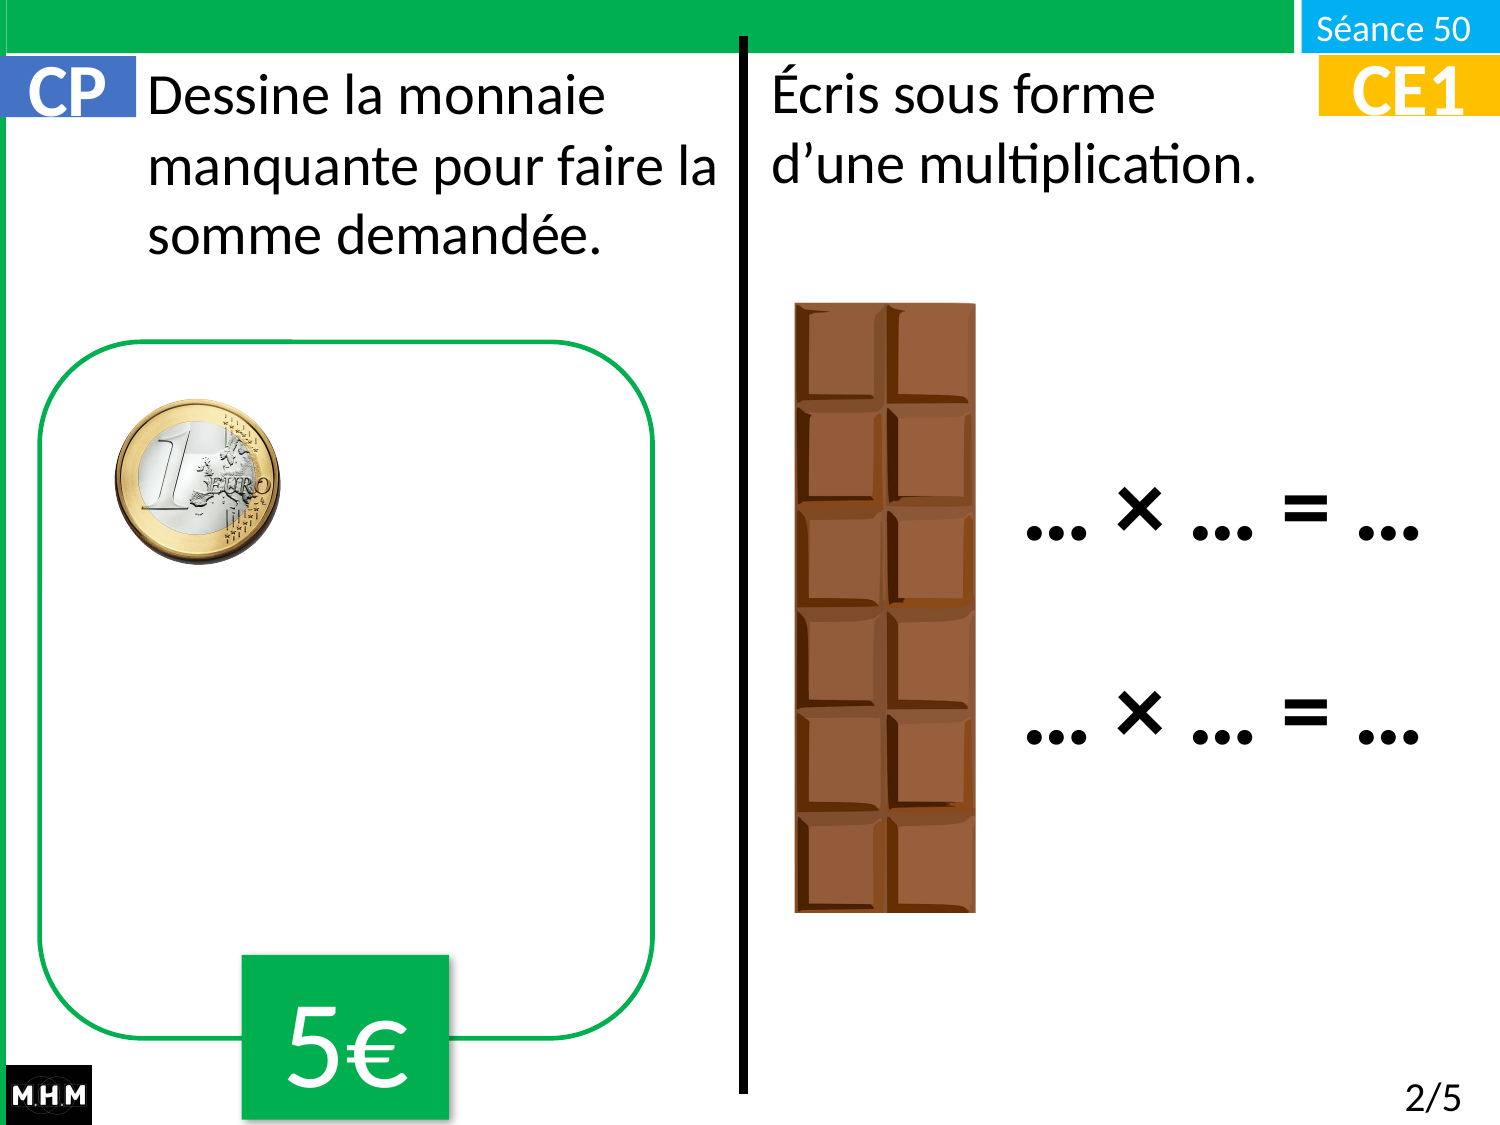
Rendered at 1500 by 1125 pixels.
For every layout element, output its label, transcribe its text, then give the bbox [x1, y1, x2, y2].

picture [579, 304, 1191, 913]
text_box 5€ [241, 954, 449, 1120]
text_box … × … = … [1006, 637, 1500, 818]
picture [6, 1065, 92, 1125]
text_box [38, 340, 654, 1040]
picture [114, 398, 282, 566]
text_box CE1 [1318, 54, 1500, 117]
text_box Dessine la monnaie manquante pour faire la somme demandée. [744, 49, 757, 274]
text_box Dessine la monnaie manquante pour faire la somme demandée. [132, 49, 743, 274]
text_box 2/5 [1389, 1068, 1500, 1125]
text_box … × … = … [1006, 433, 1500, 613]
text_box Écris sous forme d’une multiplication. [756, 47, 1306, 203]
text_box CP [0, 55, 132, 118]
